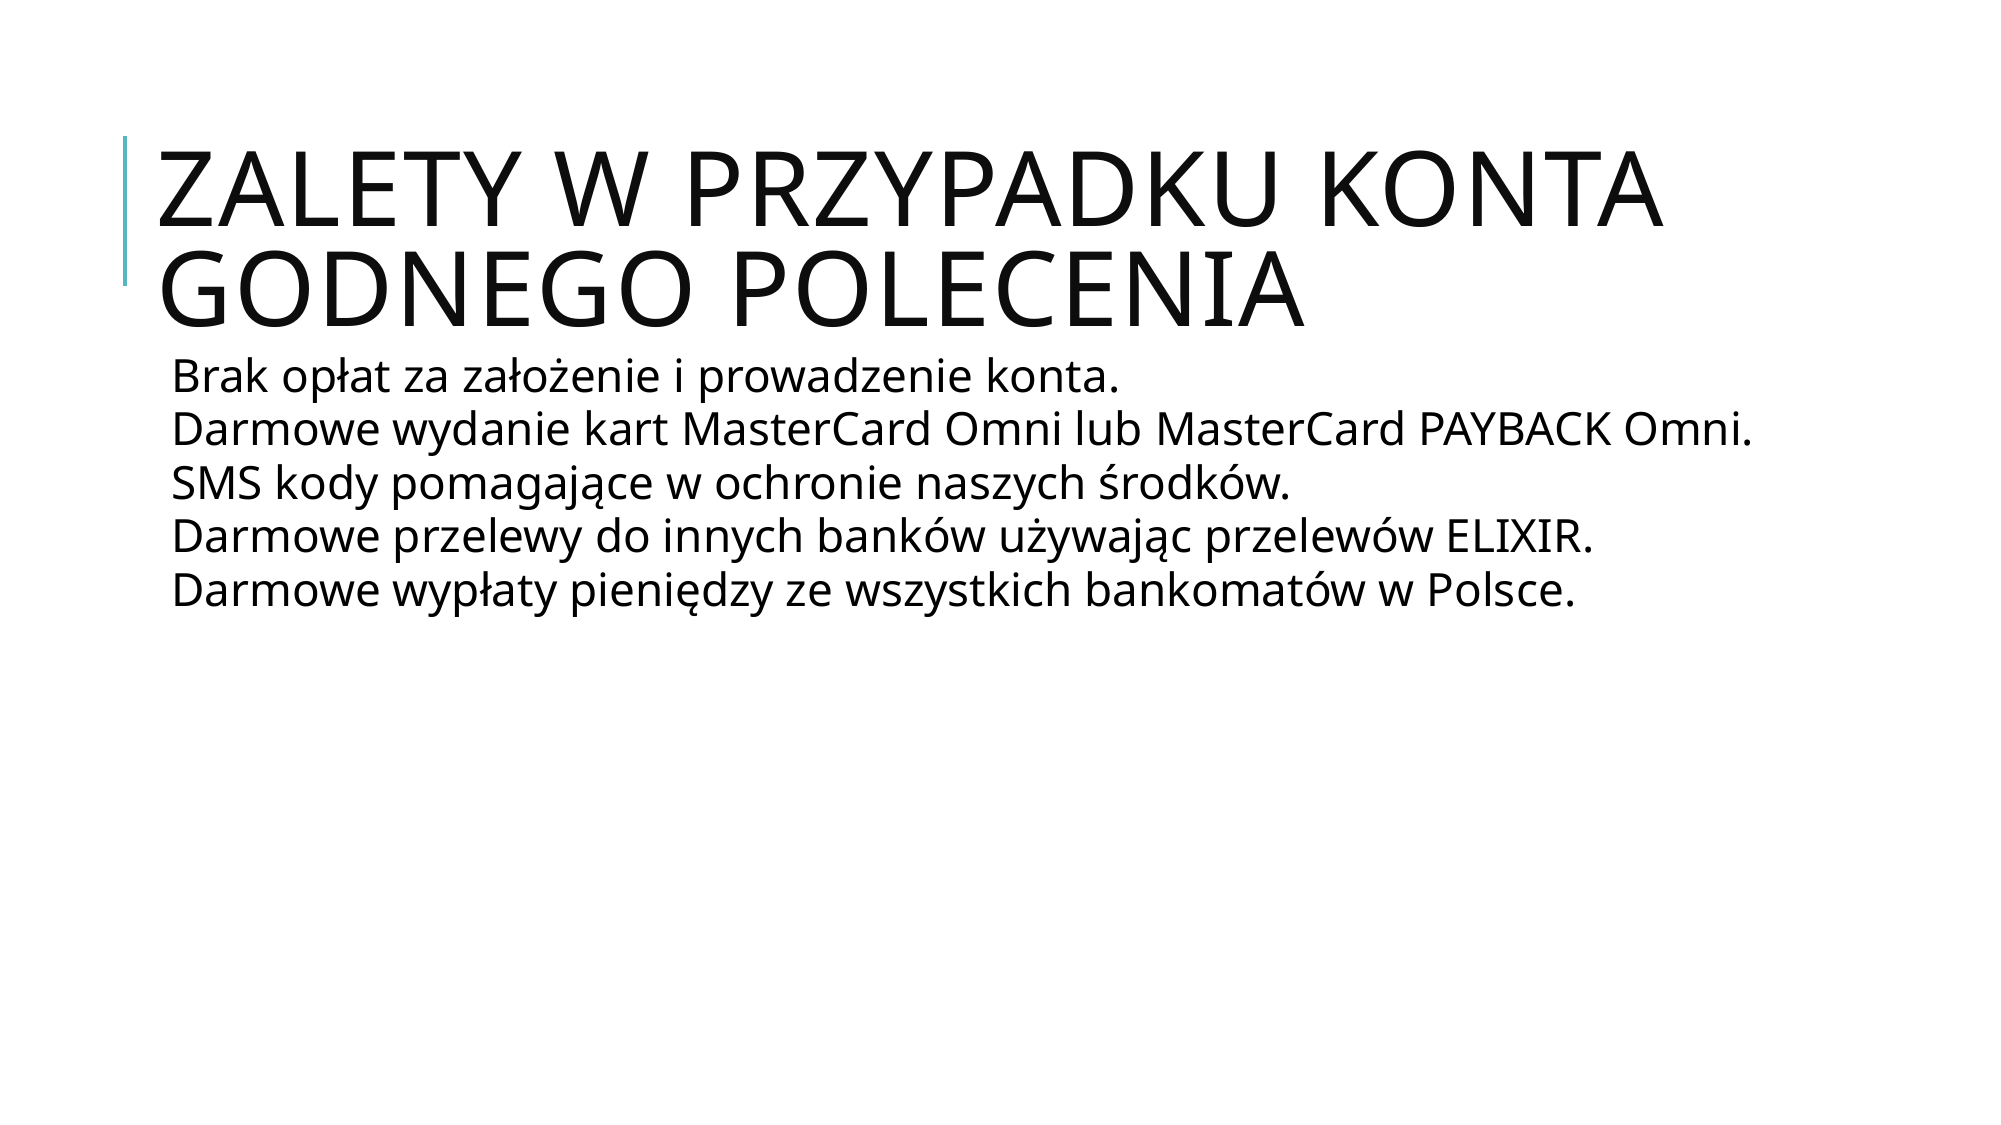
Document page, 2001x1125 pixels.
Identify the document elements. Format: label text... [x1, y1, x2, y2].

list Brak opłat za założenie i prowadzenie konta. Darmowe wydanie kart MasterCard Omni lub MasterCard PAYBACK Omni. SMS kody pomagające w ochronie naszych środków. Darmowe przelewy do innych banków używając przelewów ELIXIR. Darmowe wypłaty pieniędzy ze wszystkich bankomatów w Polsce. [136, 332, 2000, 1080]
title Zalety w przypadku Konta godnego polecenia [136, 126, 2000, 252]
